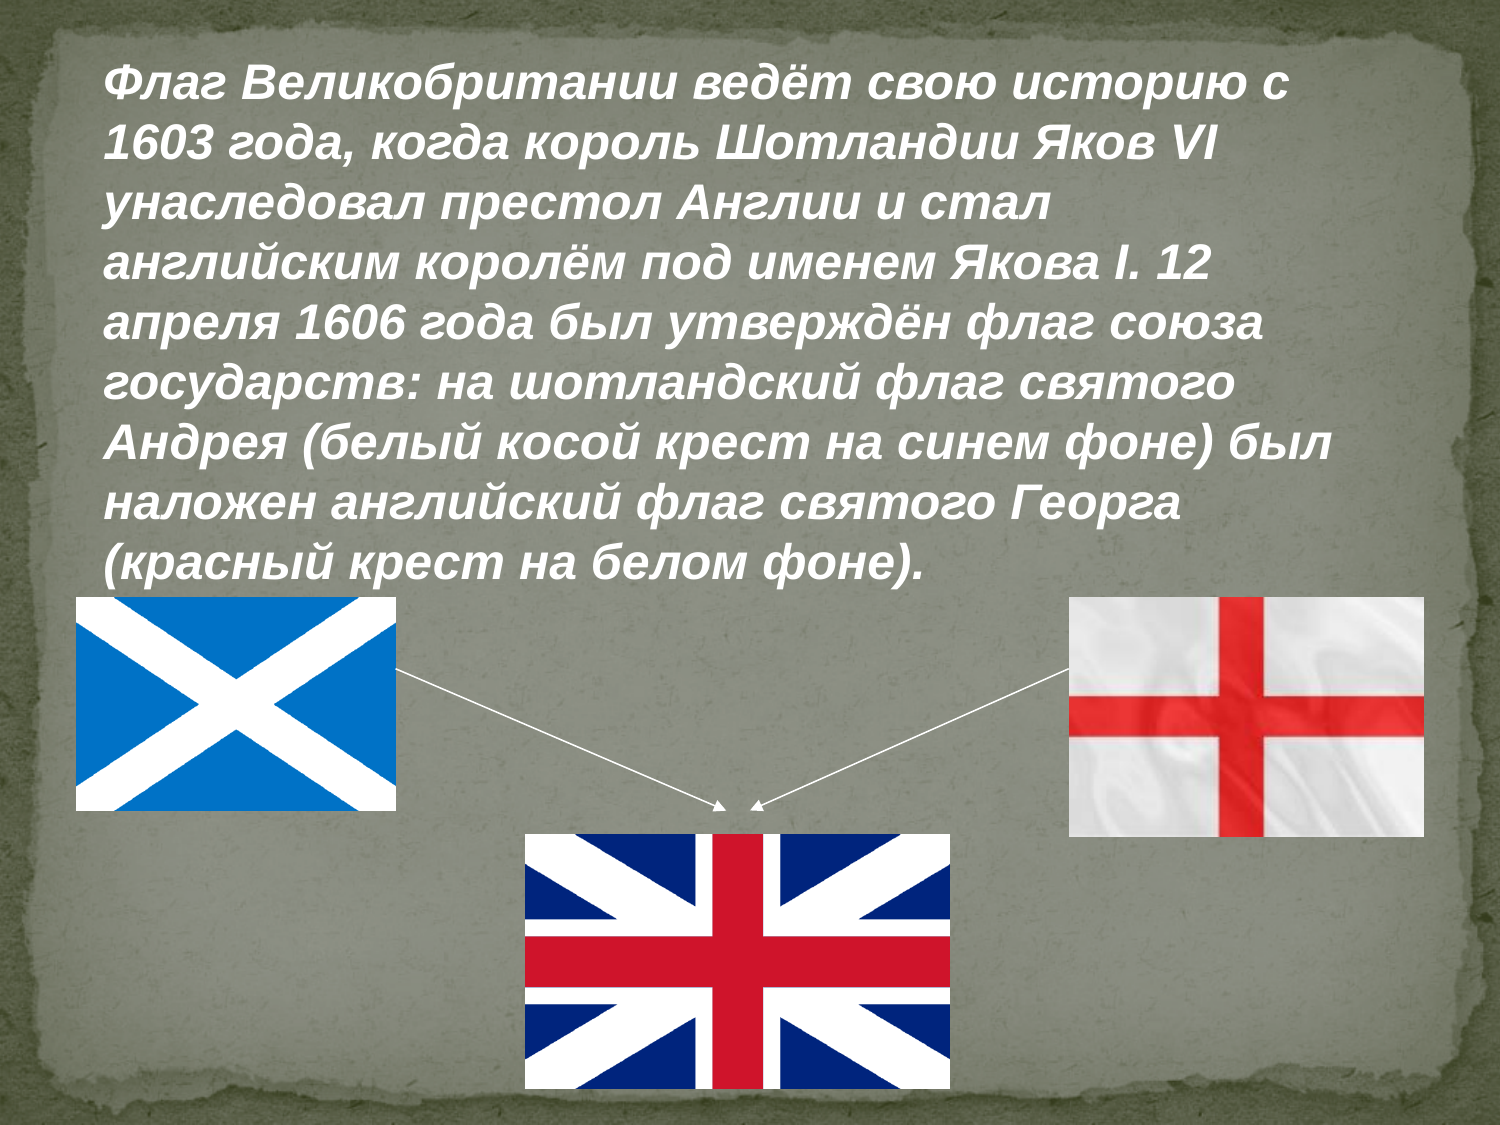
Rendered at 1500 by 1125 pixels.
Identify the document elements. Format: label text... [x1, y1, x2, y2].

text_box [750, 673, 1058, 812]
picture [525, 834, 950, 1089]
text_box Флаг Великобритании ведёт свою историю с 1603 года, когда король Шотландии Яков VI унаследовал престол Англии и стал английским королём под именем Якова I. 12 апреля 1606 года был утверждён флаг союза государств: на шотландский флаг святого Андрея (белый косой крест на синем фоне) был наложен английский флаг святого Георга (красный крест на белом фоне). [88, 42, 1359, 598]
picture [76, 597, 396, 811]
text_box [405, 672, 727, 812]
picture [1069, 597, 1424, 837]
